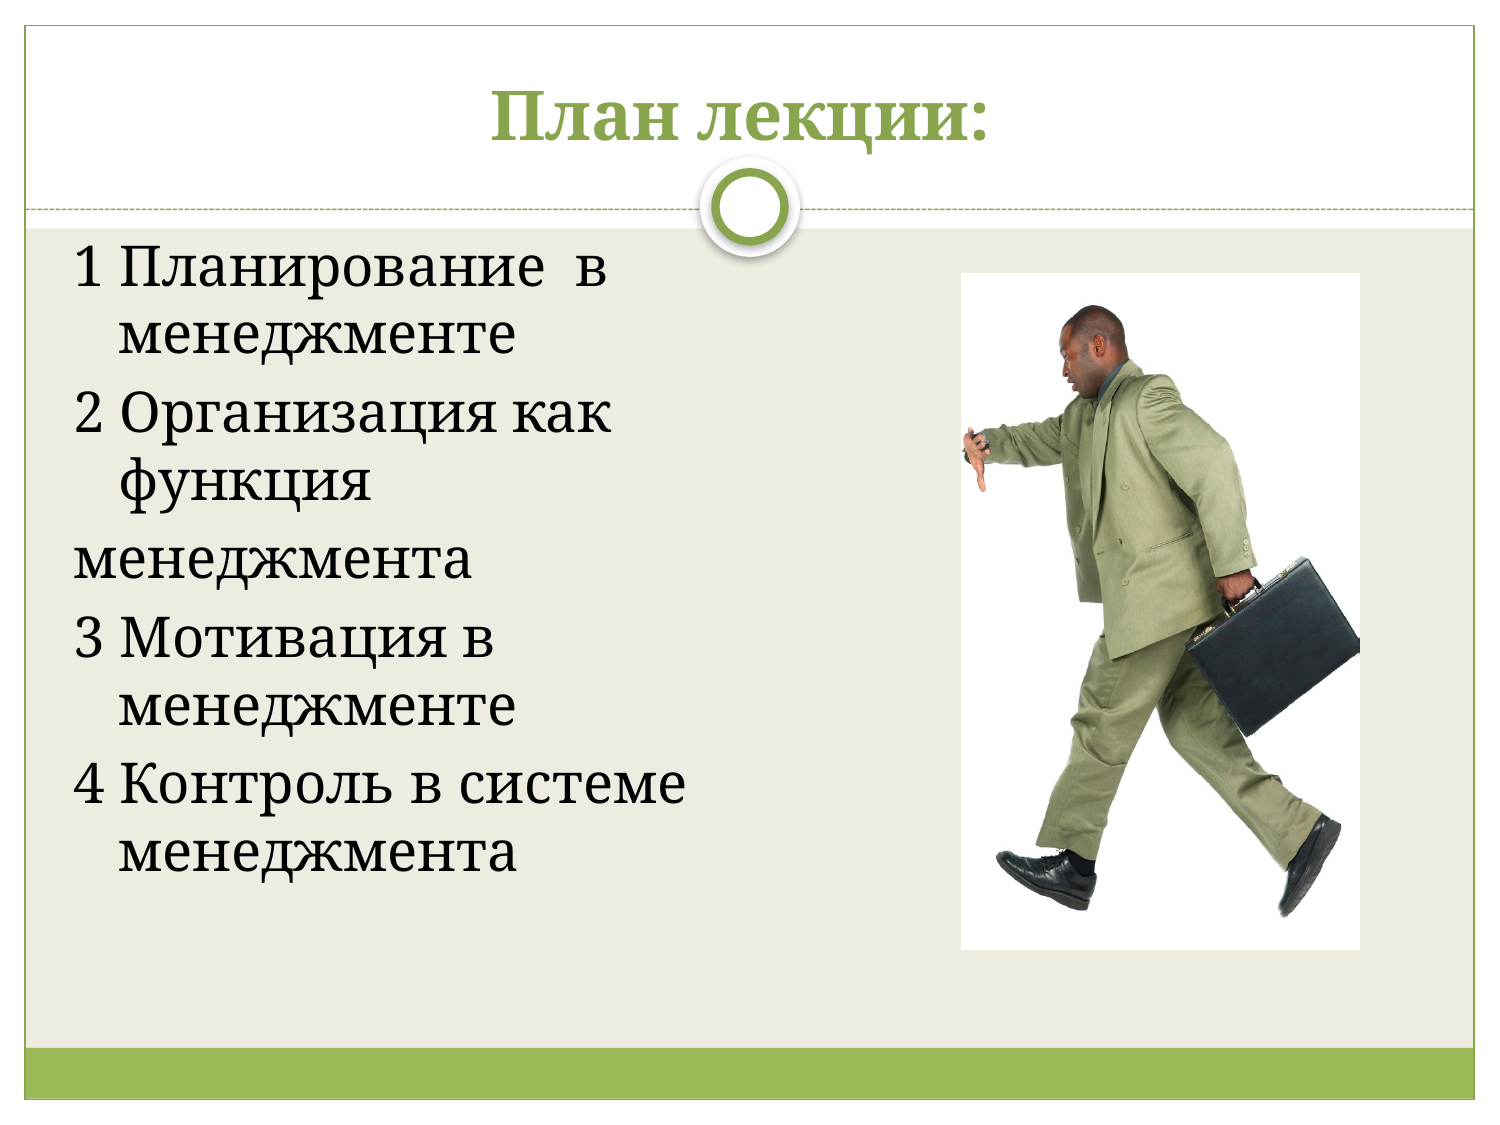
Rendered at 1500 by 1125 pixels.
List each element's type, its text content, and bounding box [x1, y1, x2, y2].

list 1 Планирование в менеджменте 2 Организация как функция менеджмента 3 Мотивация в менеджменте 4 Контроль в системе менеджмента [58, 222, 868, 1051]
picture [960, 273, 1360, 950]
title План лекции: [49, 37, 1450, 162]
